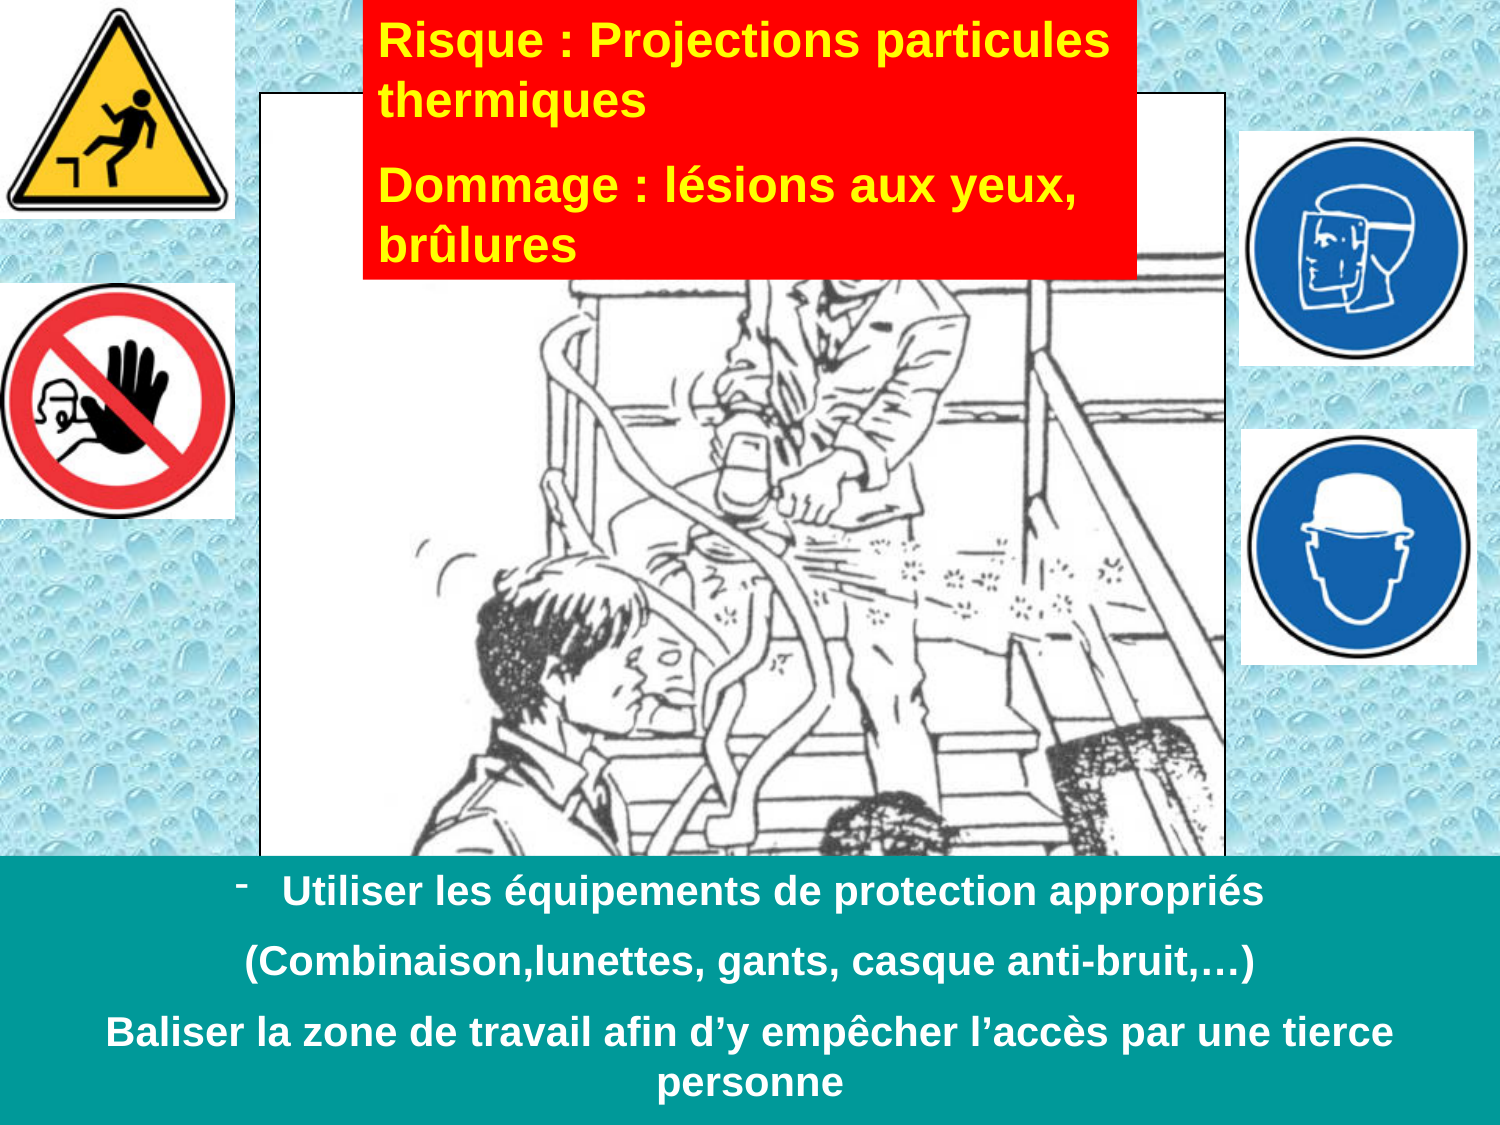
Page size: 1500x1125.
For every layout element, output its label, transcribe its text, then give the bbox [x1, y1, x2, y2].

picture [260, 93, 1224, 1002]
picture [1137, 0, 1500, 855]
picture [0, 0, 362, 855]
text_box Utiliser les équipements de protection appropriés (Combinaison,lunettes, gants, casque anti-bruit,…) Baliser la zone de travail afin d’y empêcher l’accès par une tierce personne Installer des paravents de protection [0, 855, 1500, 1125]
text_box Risque : Projections particules thermiques Dommage : lésions aux yeux, brûlures [362, 0, 1137, 92]
